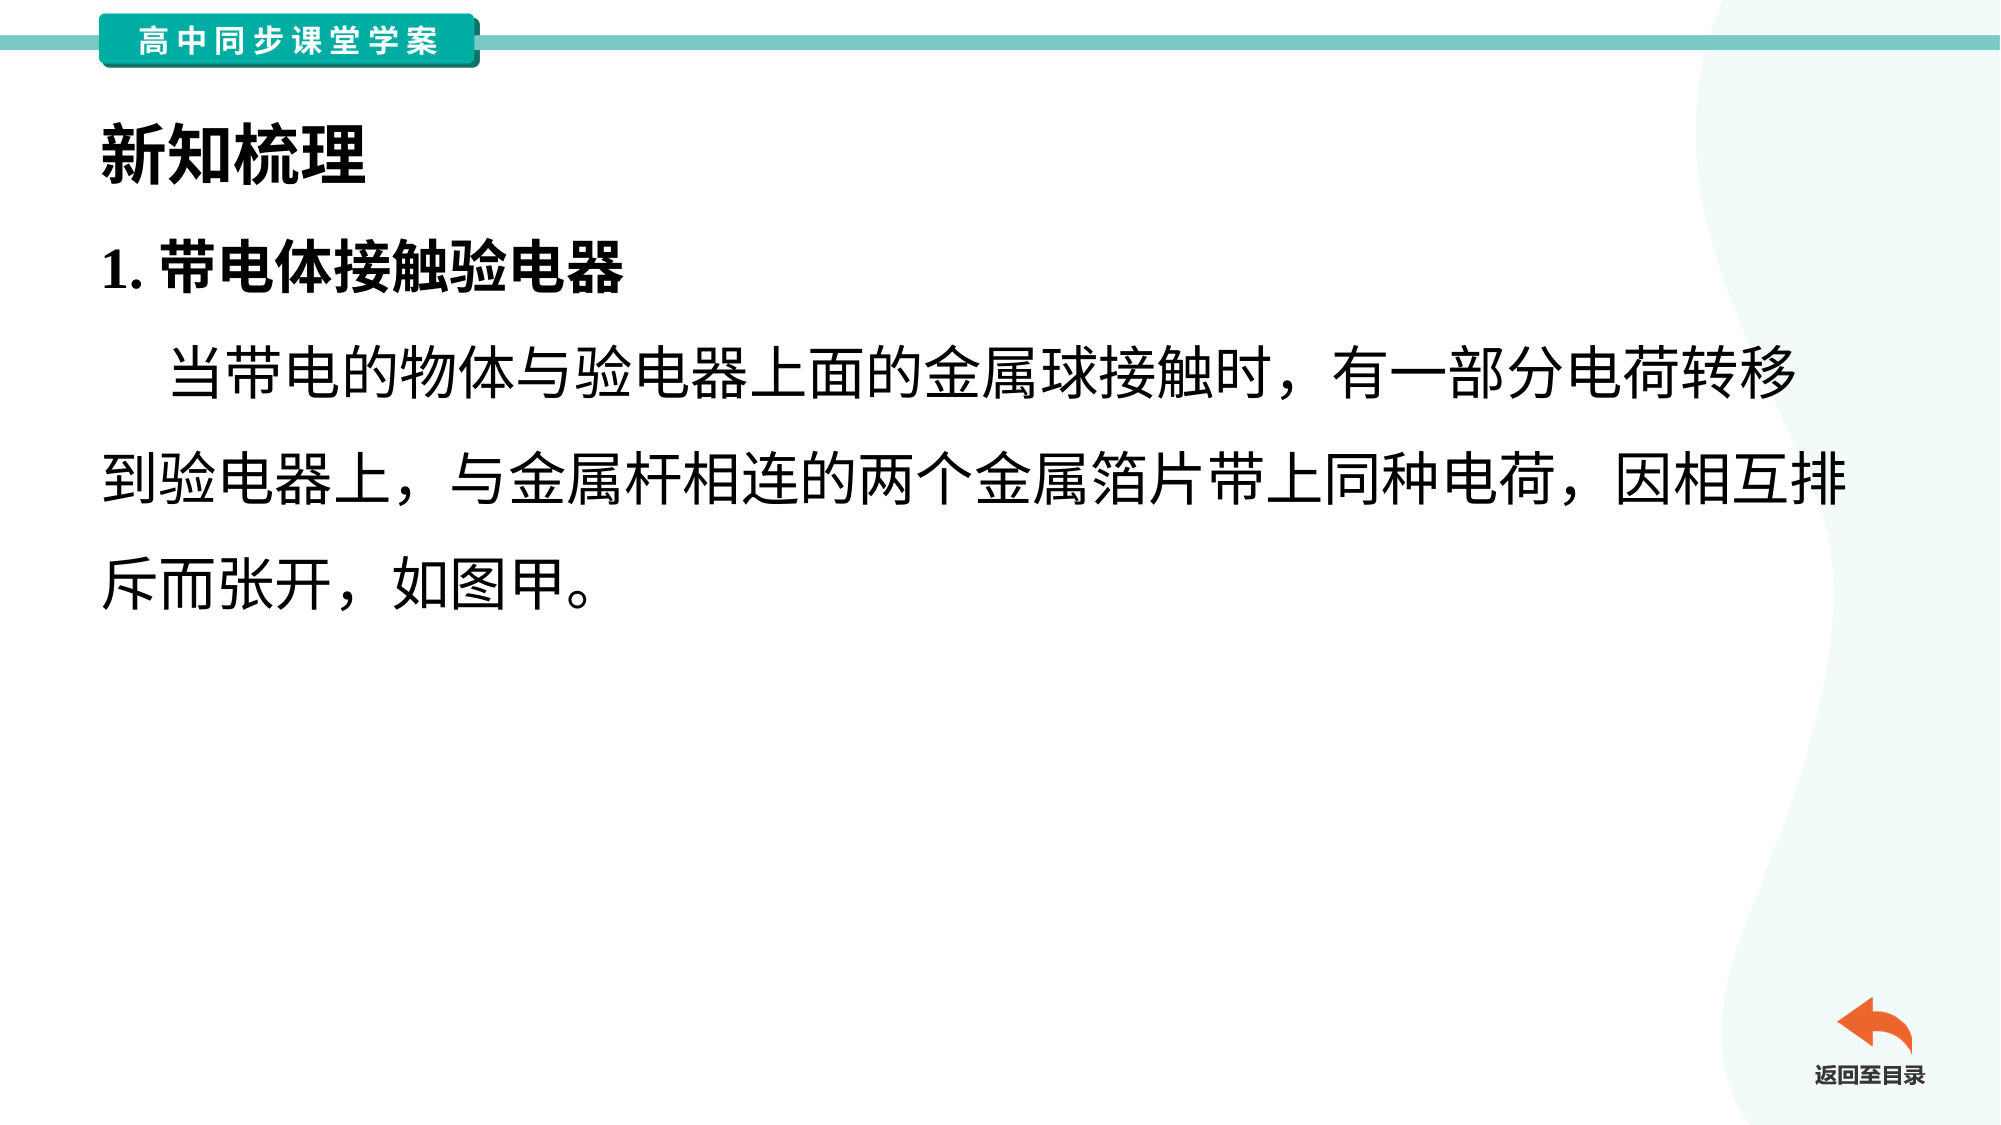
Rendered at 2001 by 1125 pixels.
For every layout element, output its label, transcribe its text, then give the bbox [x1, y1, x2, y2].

picture [0, 0, 2000, 1125]
text_box 1.带电体接触验电器 当带电的物体与验电器上面的金属球接触时，有一部分电荷转移 到验电器上，与金属杆相连的两个金属箔片带上同种电荷，因相互排 斥而张开，如图甲。 [100, 193, 1899, 606]
text_box 新知梳理 [100, 76, 1899, 193]
